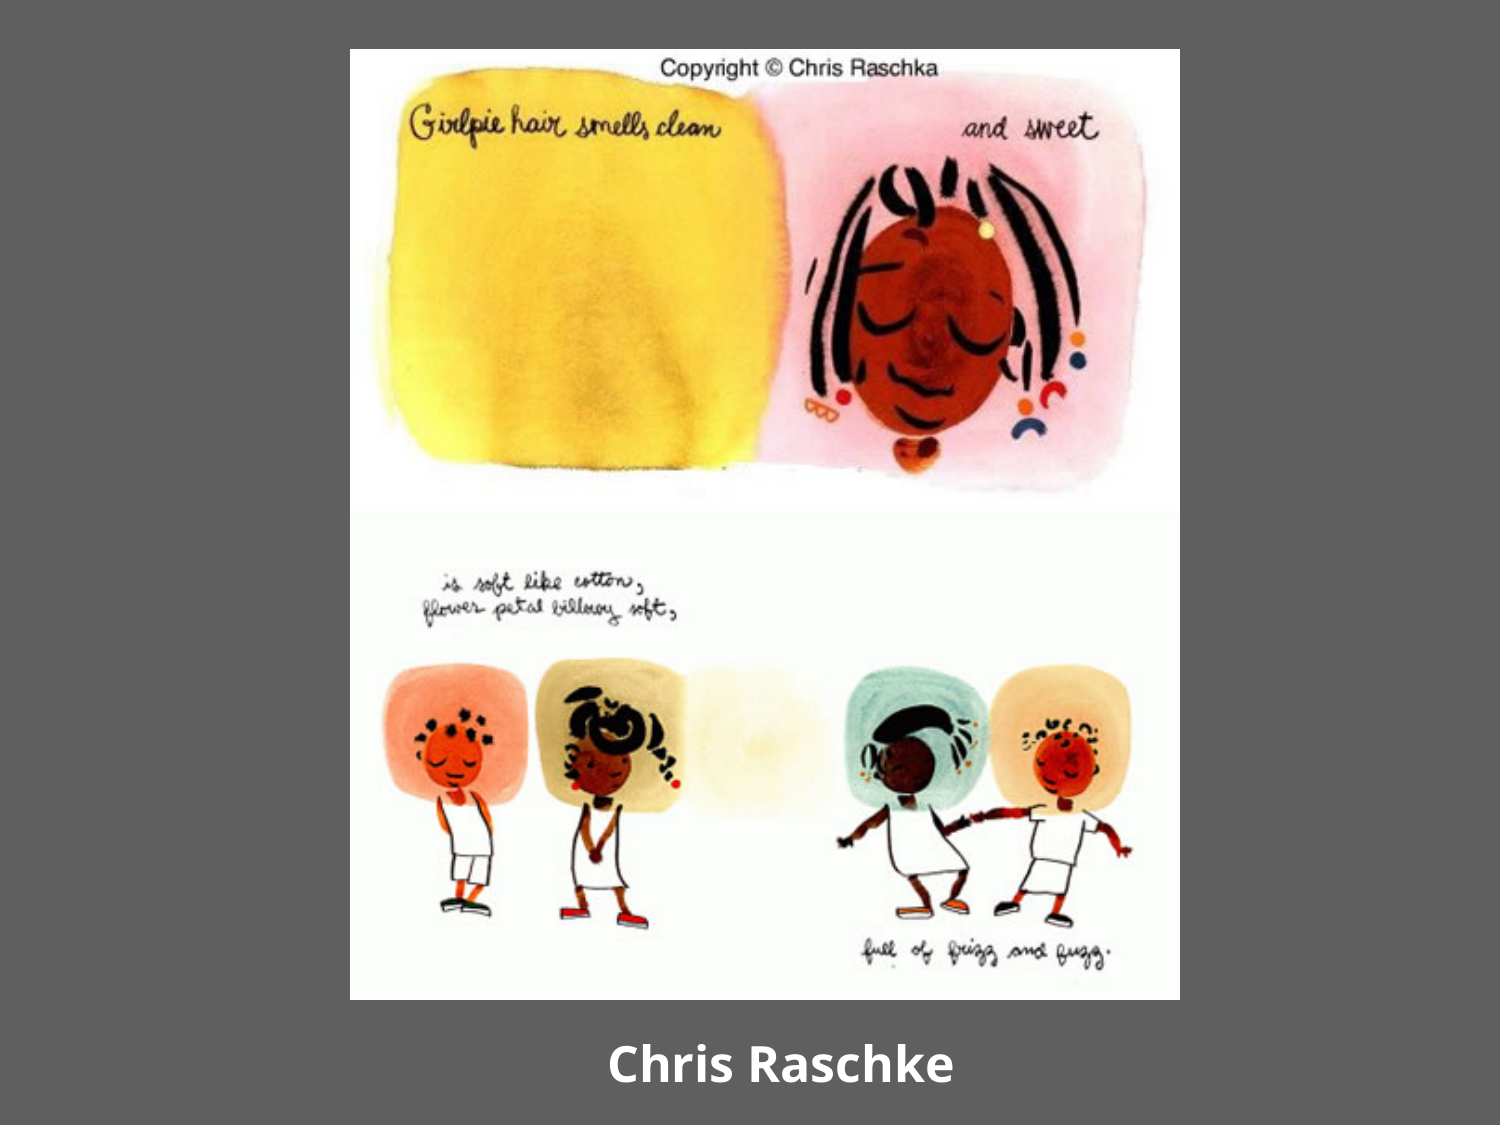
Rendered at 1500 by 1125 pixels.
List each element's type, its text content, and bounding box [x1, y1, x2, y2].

text_box Chris Raschke [474, 1024, 1088, 1100]
picture [349, 49, 1180, 1001]
